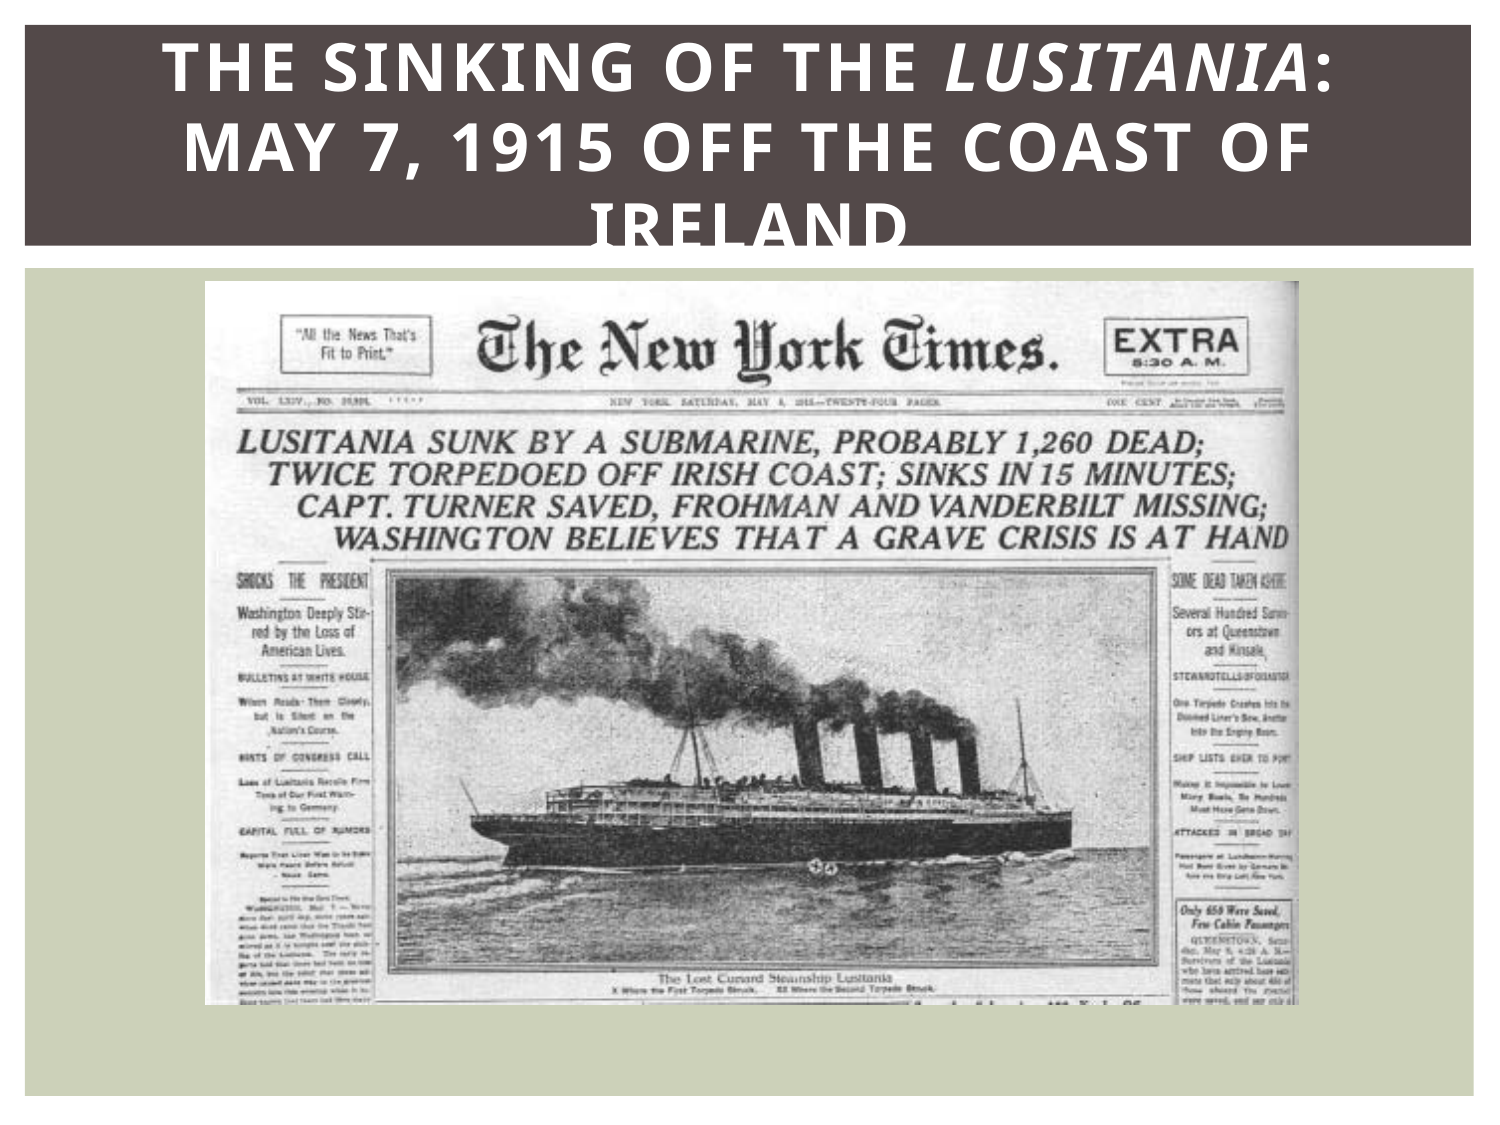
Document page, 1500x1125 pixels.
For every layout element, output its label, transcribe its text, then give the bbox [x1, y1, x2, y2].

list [205, 281, 1299, 1006]
title The Sinking of the Lusitania: May 7, 1915 off the coast of Ireland [62, 58, 1438, 232]
